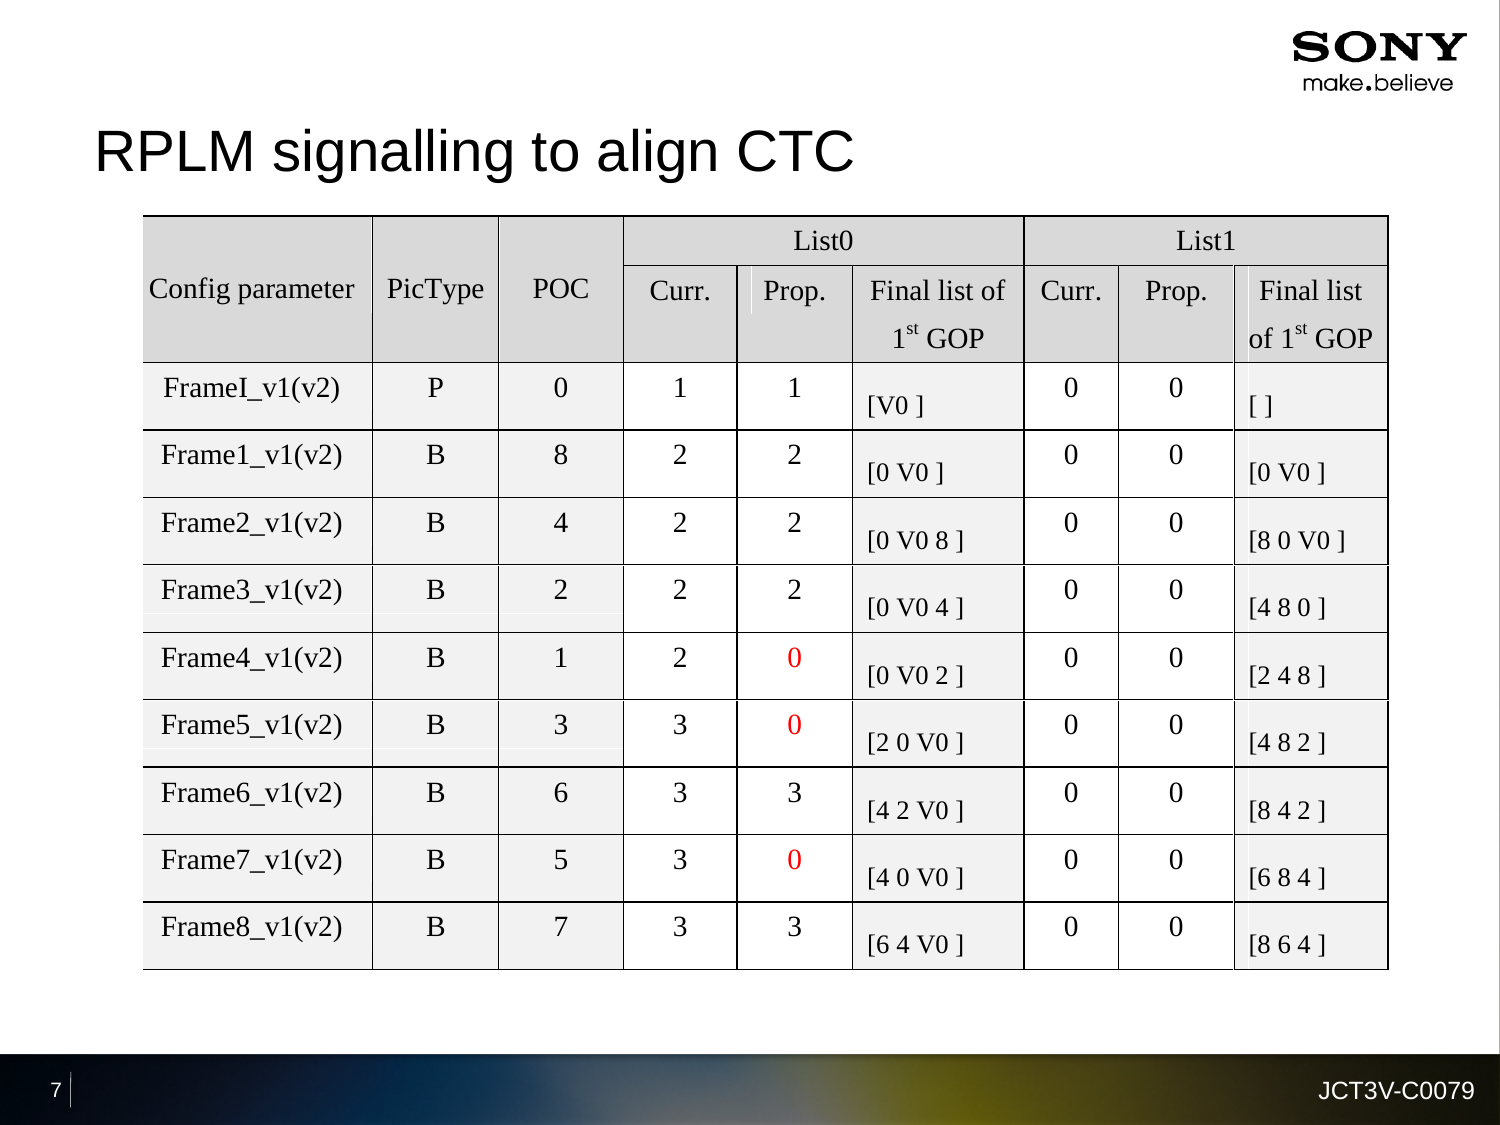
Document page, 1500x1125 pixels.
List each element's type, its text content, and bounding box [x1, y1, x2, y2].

title RPLM signalling to align CTC [94, 64, 1270, 184]
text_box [142, 215, 1401, 1036]
footer JCT3V-C0079 [1015, 1059, 1491, 1120]
picture [0, 1055, 1500, 1125]
slide_number 7 [20, 1071, 62, 1108]
